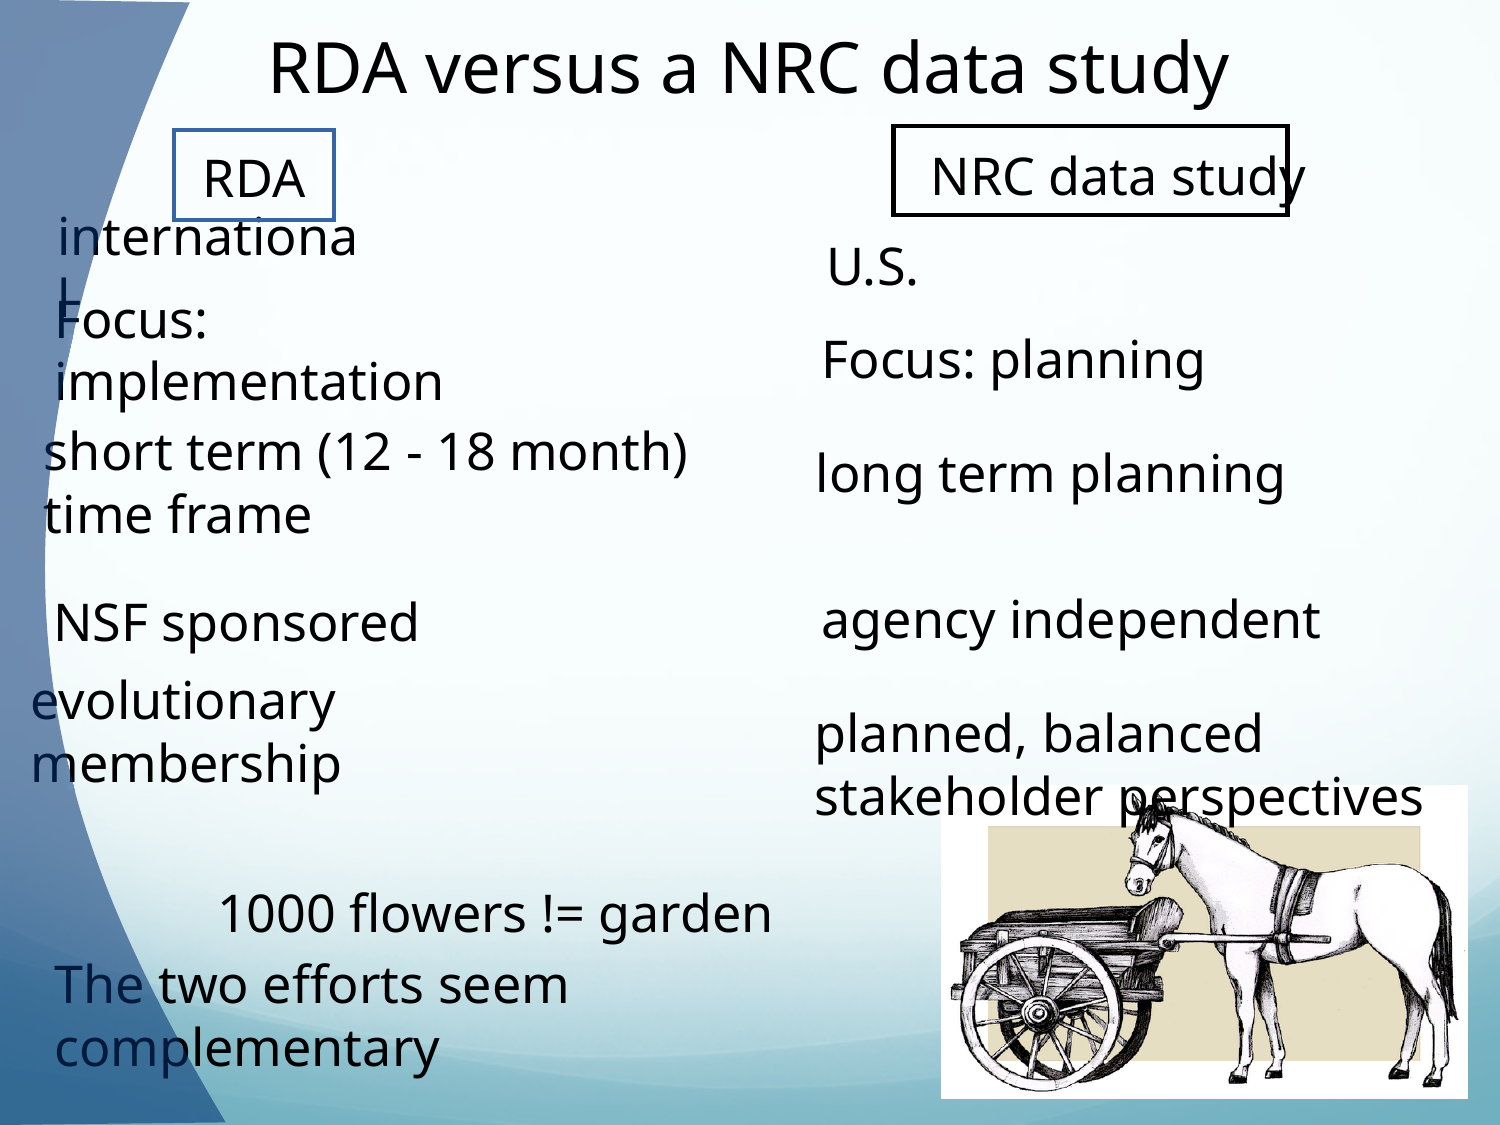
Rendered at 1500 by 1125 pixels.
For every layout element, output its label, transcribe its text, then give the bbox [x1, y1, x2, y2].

text_box agency independent [815, 580, 1367, 655]
text_box long term planning [810, 434, 1301, 509]
text_box Focus: implementation [58, 280, 575, 417]
text_box [174, 130, 334, 220]
picture [940, 784, 1469, 1100]
text_box evolutionary membership [51, 661, 598, 799]
text_box RDA versus a NRC data study [262, 16, 1237, 114]
text_box The two efforts seem complementary [133, 946, 899, 1083]
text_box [892, 125, 1323, 216]
text_box U.S. [820, 227, 970, 302]
text_box Focus: planning [815, 320, 1389, 395]
text_box short term (12 - 18 month) time frame [46, 412, 708, 550]
text_box international [74, 197, 371, 335]
text_box [0, 0, 226, 1125]
text_box NSF sponsored [47, 583, 429, 658]
text_box planned, balanced stakeholder perspectives [808, 694, 1478, 832]
text_box 1000 flowers != garden [211, 874, 780, 946]
